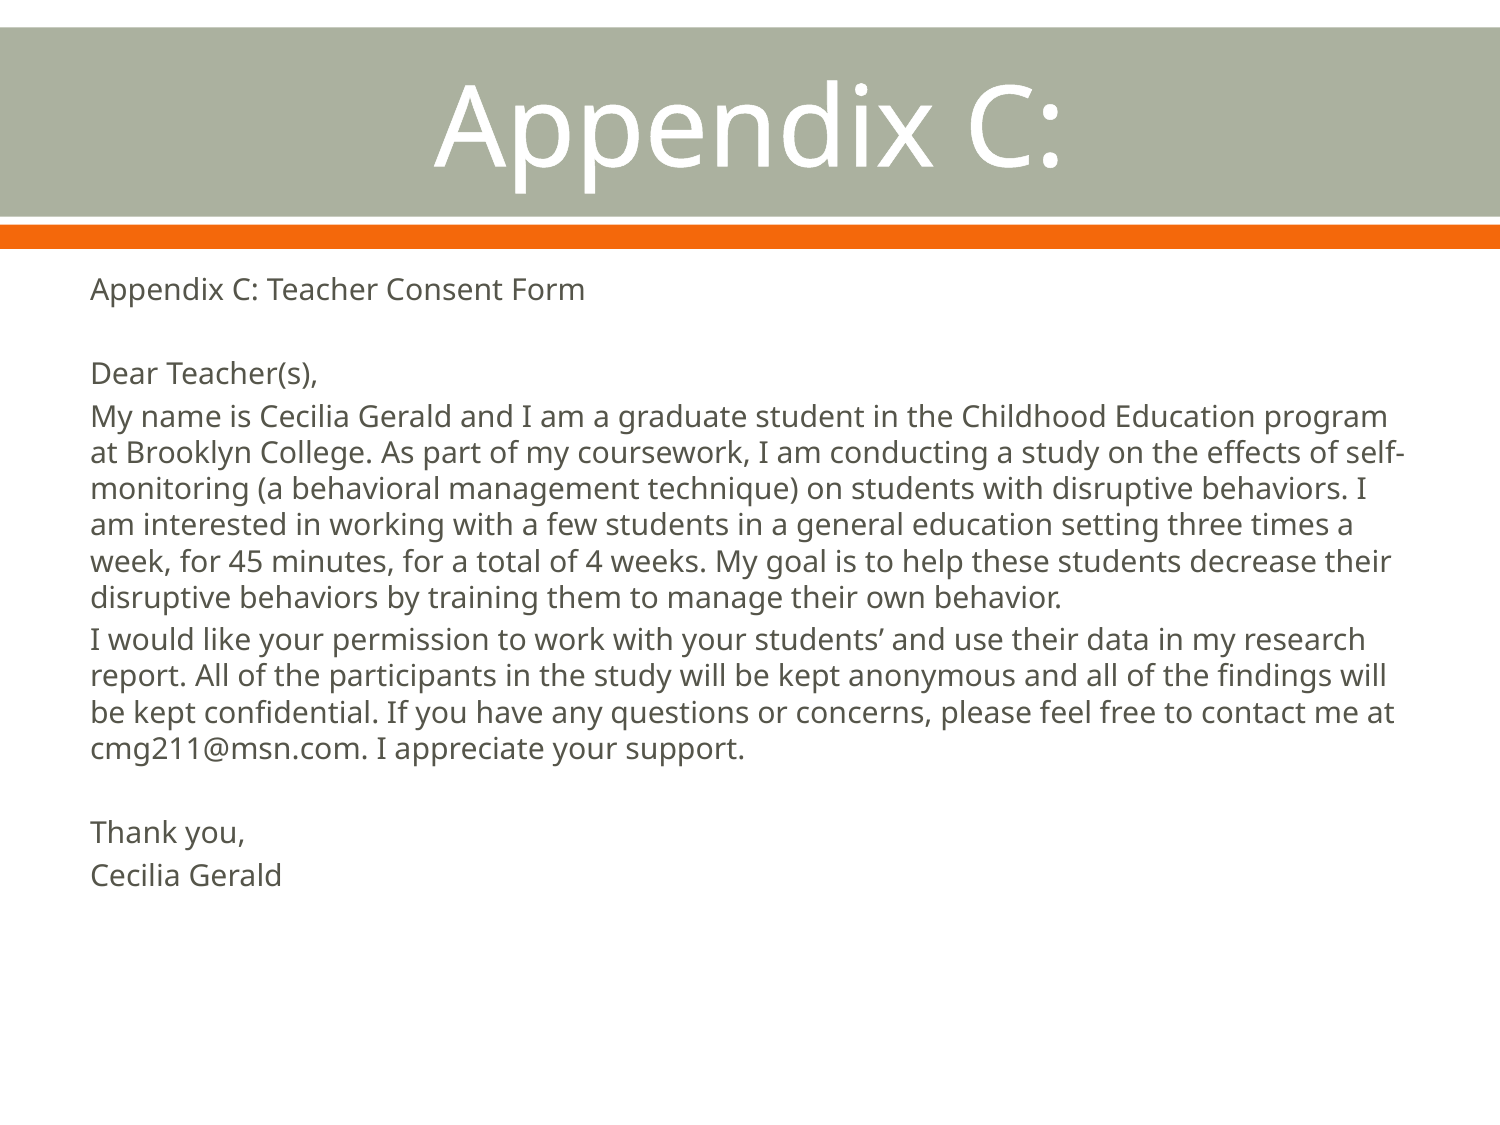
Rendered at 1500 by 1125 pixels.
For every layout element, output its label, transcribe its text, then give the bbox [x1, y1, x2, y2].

title Appendix C: [75, 29, 1425, 213]
list Appendix C: Teacher Consent Form Dear Teacher(s), My name is Cecilia Gerald and I am a graduate student in the Childhood Education program at Brooklyn College. As part of my coursework, I am conducting a study on the effects of self-monitoring (a behavioral management technique) on students with disruptive behaviors. I am interested in working with a few students in a general education setting three times a week, for 45 minutes, for a total of 4 weeks. My goal is to help these students decrease their disruptive behaviors by training them to manage their own behavior. I would like your permission to work with your students’ and use their data in my research report. All of the participants in the study will be kept anonymous and all of the findings will be kept confidential. If you have any questions or concerns, please feel free to contact me at cmg211@msn.com. I appreciate your support. Thank you, Cecilia Gerald [75, 262, 1425, 1005]
